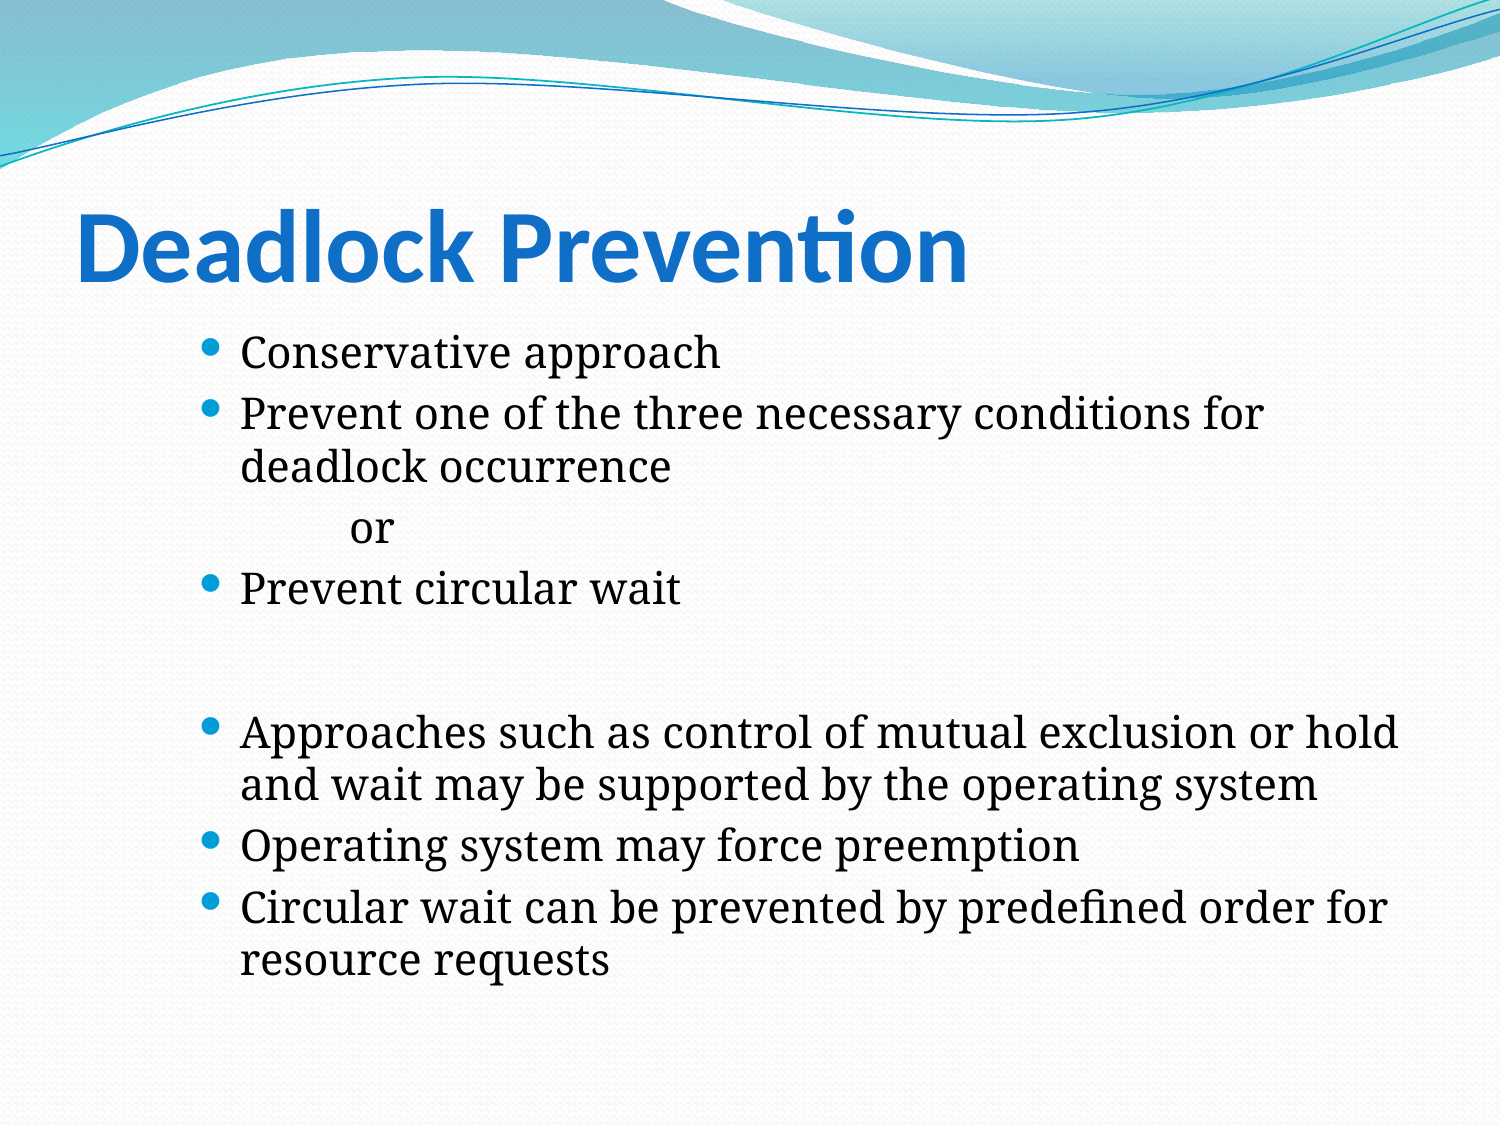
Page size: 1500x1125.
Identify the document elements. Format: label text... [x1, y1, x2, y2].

title Deadlock Prevention [75, 115, 1425, 303]
list Conservative approach Prevent one of the three necessary conditions for deadlock occurrence or Prevent circular wait Approaches such as control of mutual exclusion or hold and wait may be supported by the operating system Operating system may force preemption Circular wait can be prevented by predefined order for resource requests [75, 317, 1425, 1038]
